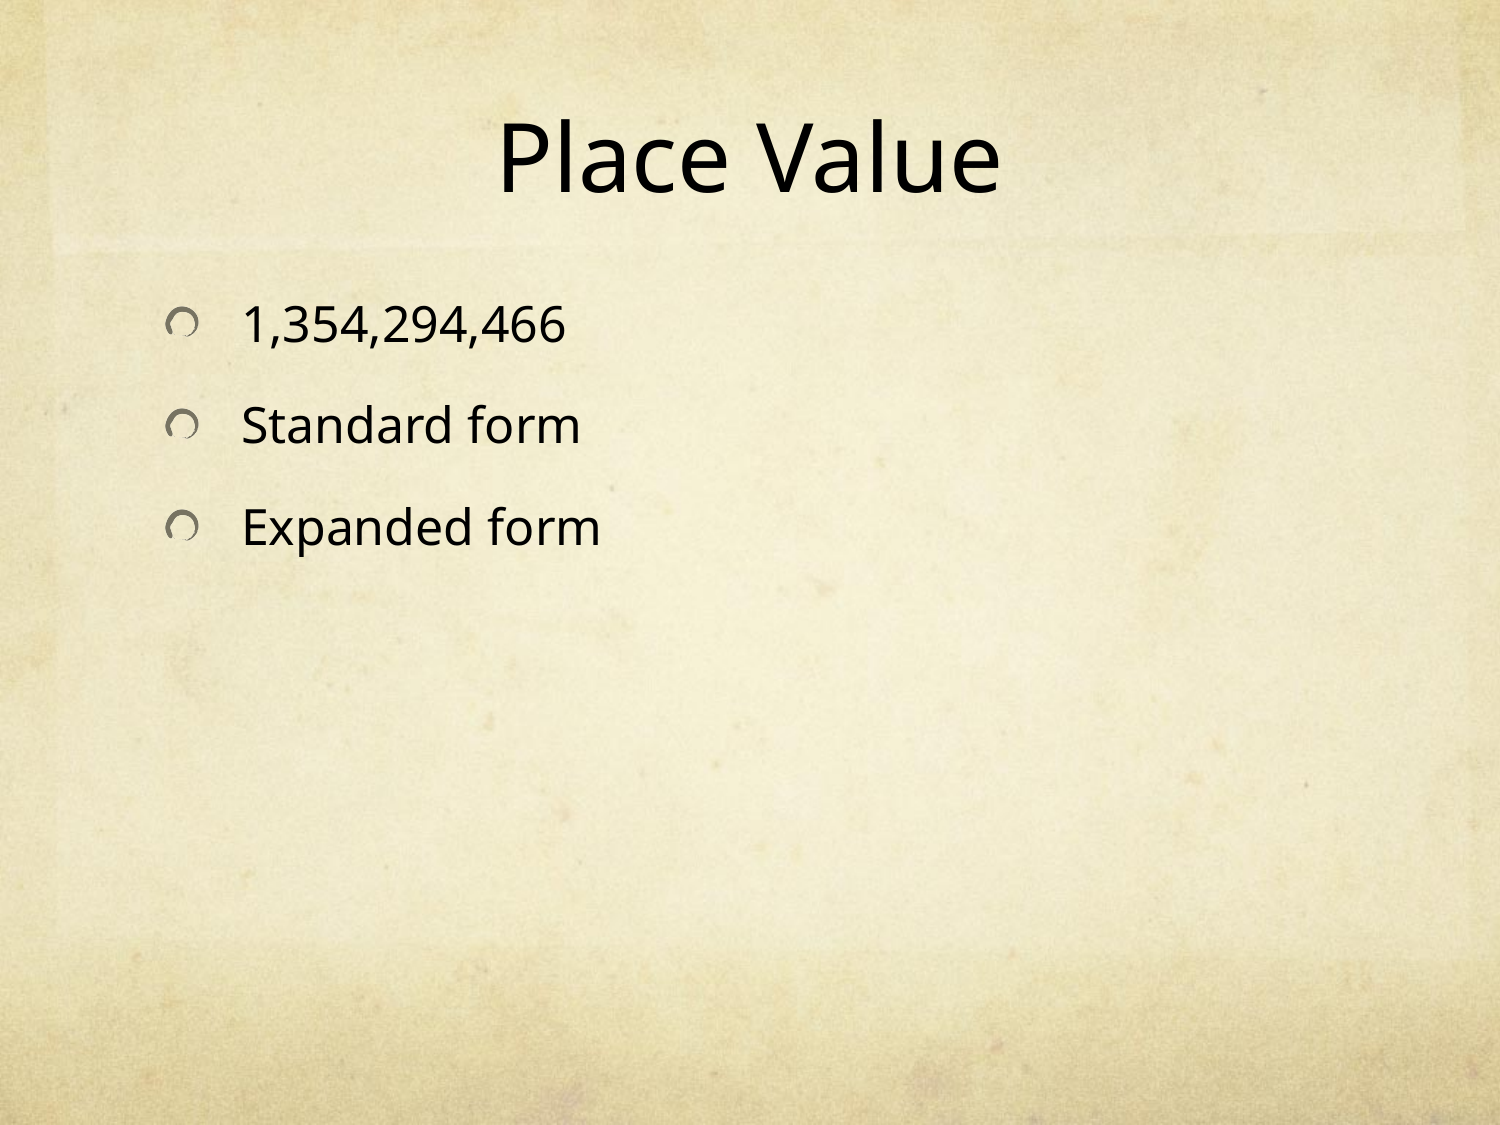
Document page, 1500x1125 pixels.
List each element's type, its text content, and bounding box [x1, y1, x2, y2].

list 1,354,294,466 Standard form Expanded form [150, 284, 1350, 950]
picture [0, 0, 1500, 1125]
title Place Value [150, 82, 1350, 225]
